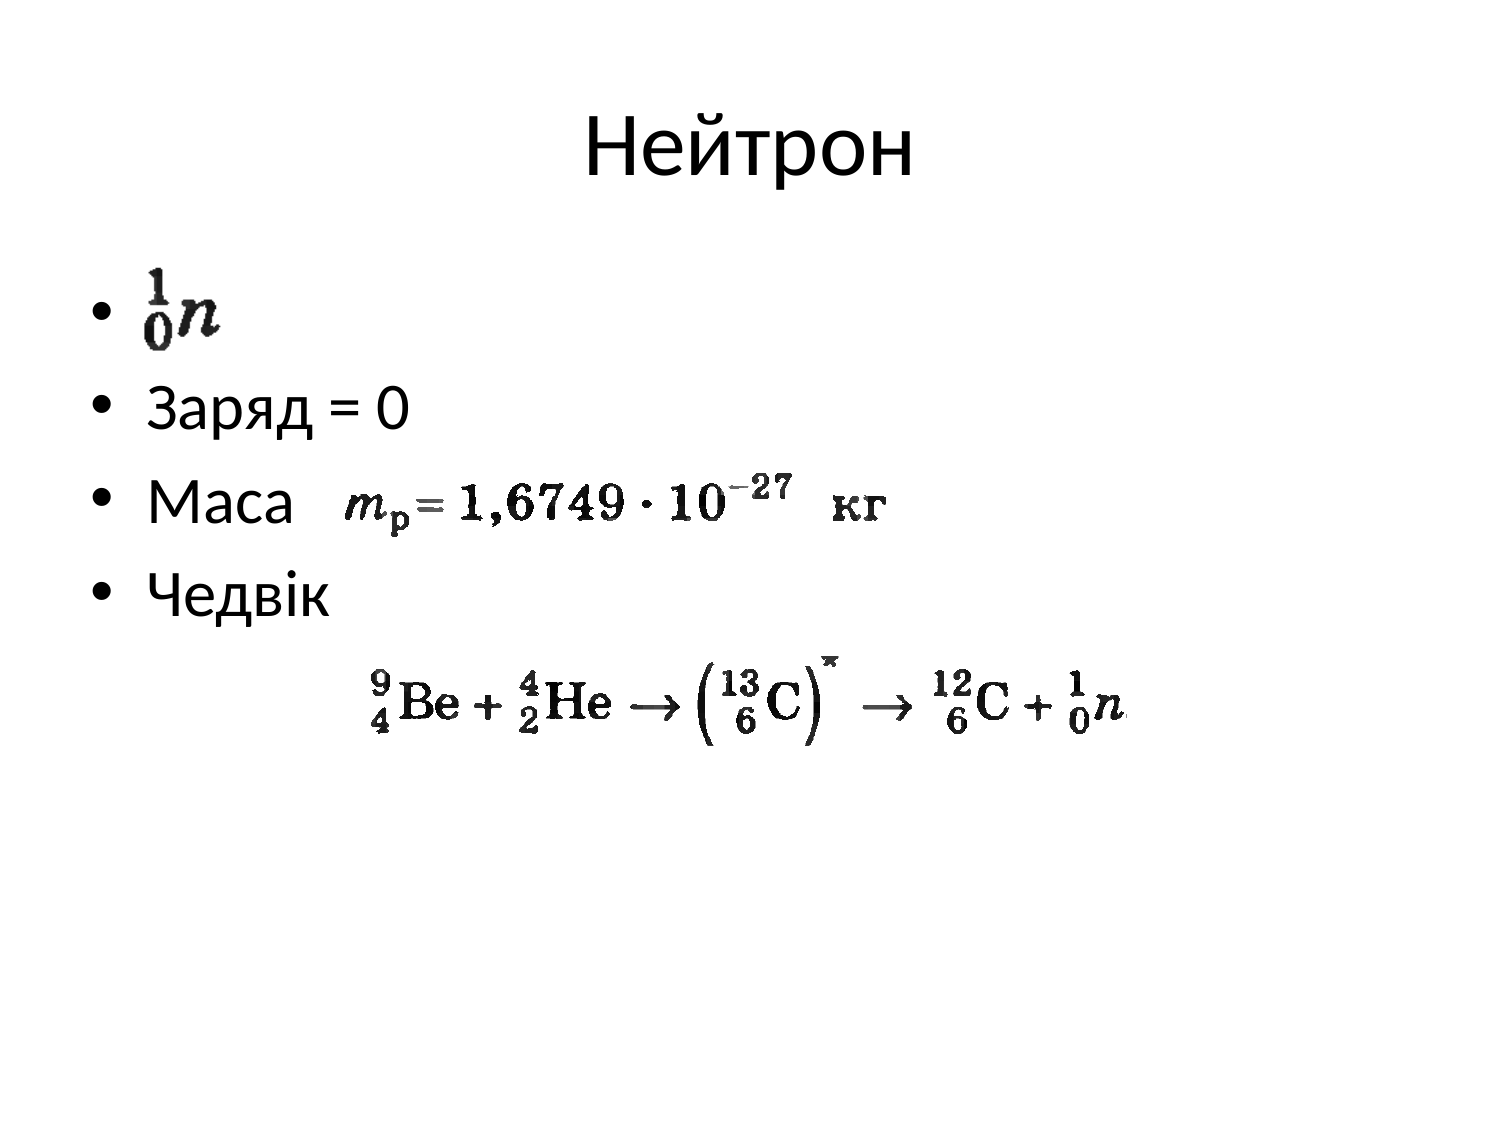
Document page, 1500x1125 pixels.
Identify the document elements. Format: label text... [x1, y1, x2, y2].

picture [116, 257, 226, 378]
list Заряд = 0 Маса Чедвік [75, 262, 1425, 1005]
title Нейтрон [75, 45, 1425, 233]
picture [327, 468, 896, 543]
picture [351, 655, 1127, 746]
